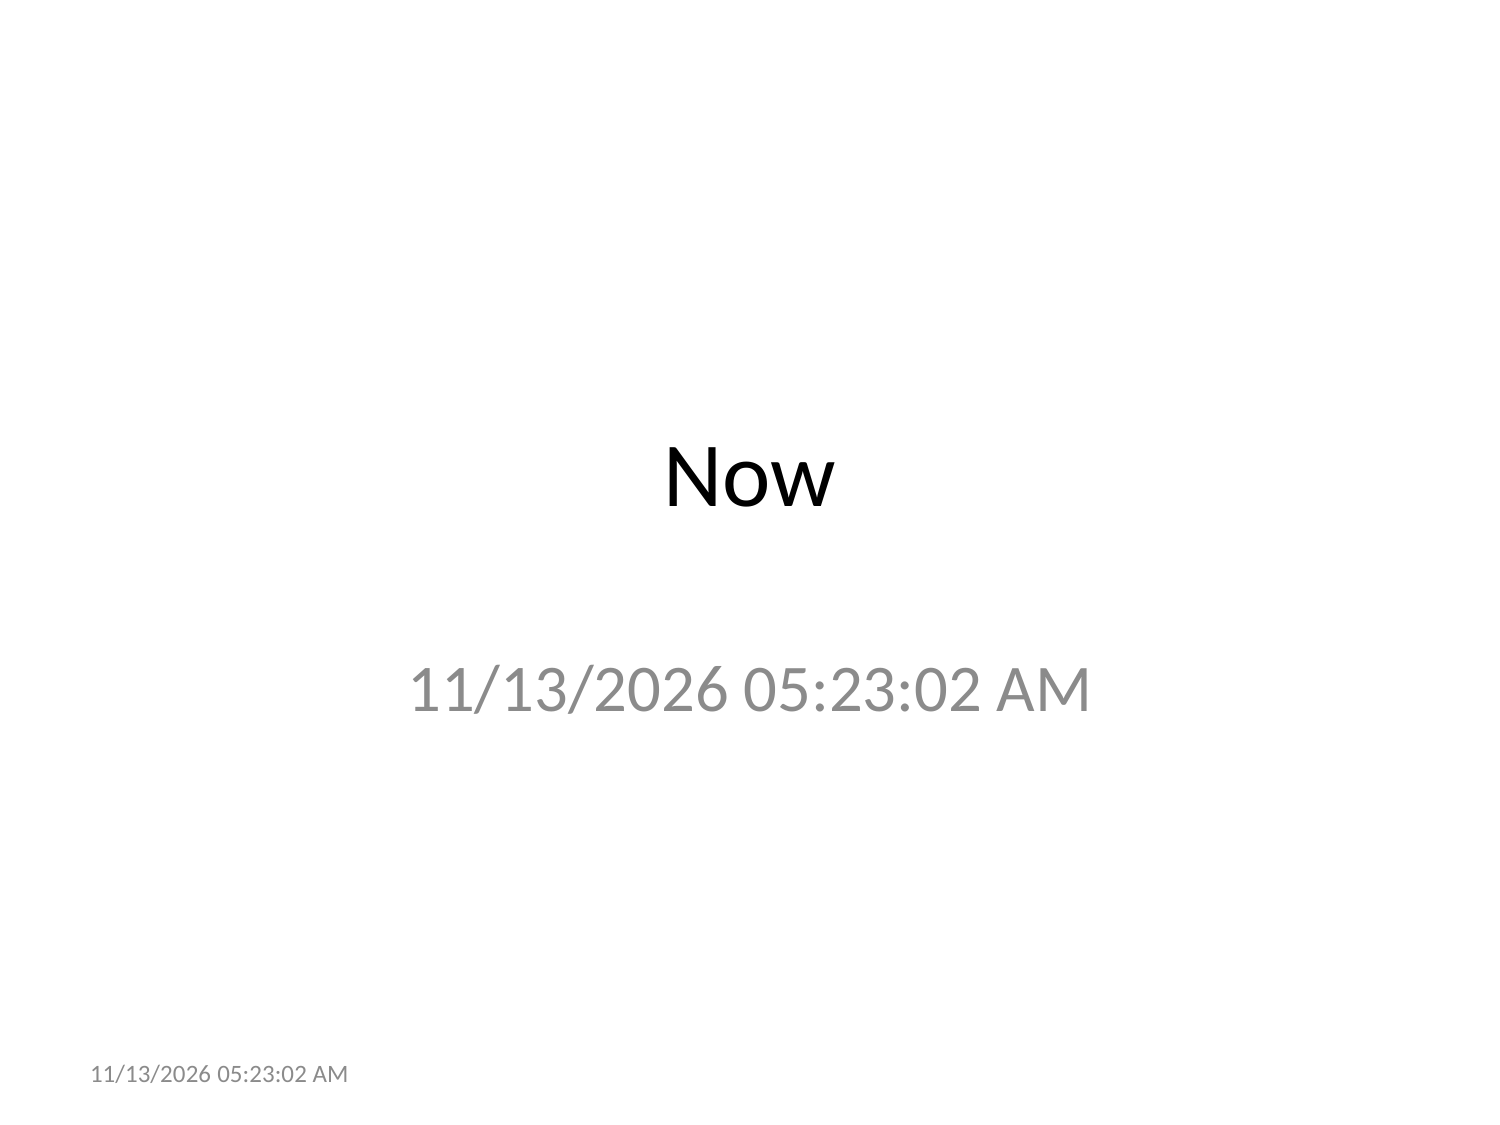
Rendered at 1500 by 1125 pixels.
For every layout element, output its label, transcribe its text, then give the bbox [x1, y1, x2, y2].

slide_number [75, 1042, 425, 1103]
title Now [112, 349, 1388, 591]
subtitle 2011-12-19 10:20:04 AM [225, 637, 1275, 925]
